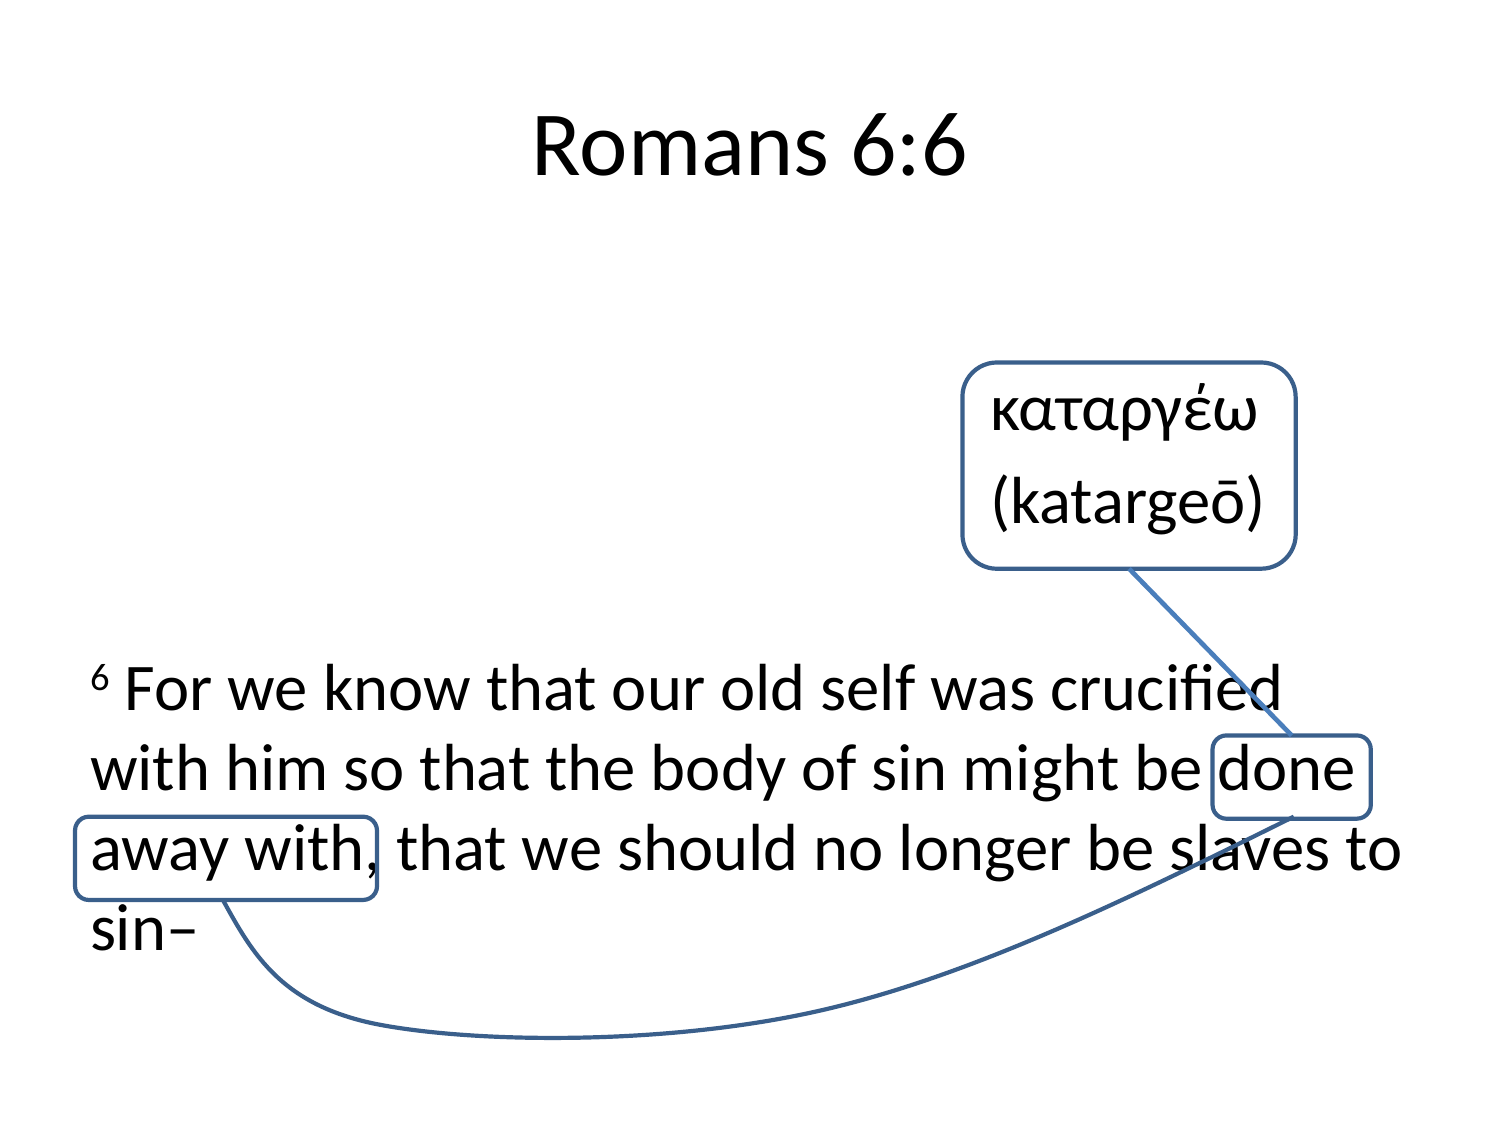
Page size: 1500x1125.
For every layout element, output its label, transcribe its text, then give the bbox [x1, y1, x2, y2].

text_box [1210, 733, 1373, 821]
list καταργέω (katargeō) 6 For we know that our old self was crucified with him so that the body of sin might be done away with, that we should no longer be slaves to sin– [75, 262, 1425, 1005]
text_box [221, 814, 1295, 1041]
text_box [960, 360, 1298, 571]
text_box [1128, 568, 1292, 736]
title Romans 6:6 [75, 45, 1425, 233]
text_box [72, 814, 380, 903]
